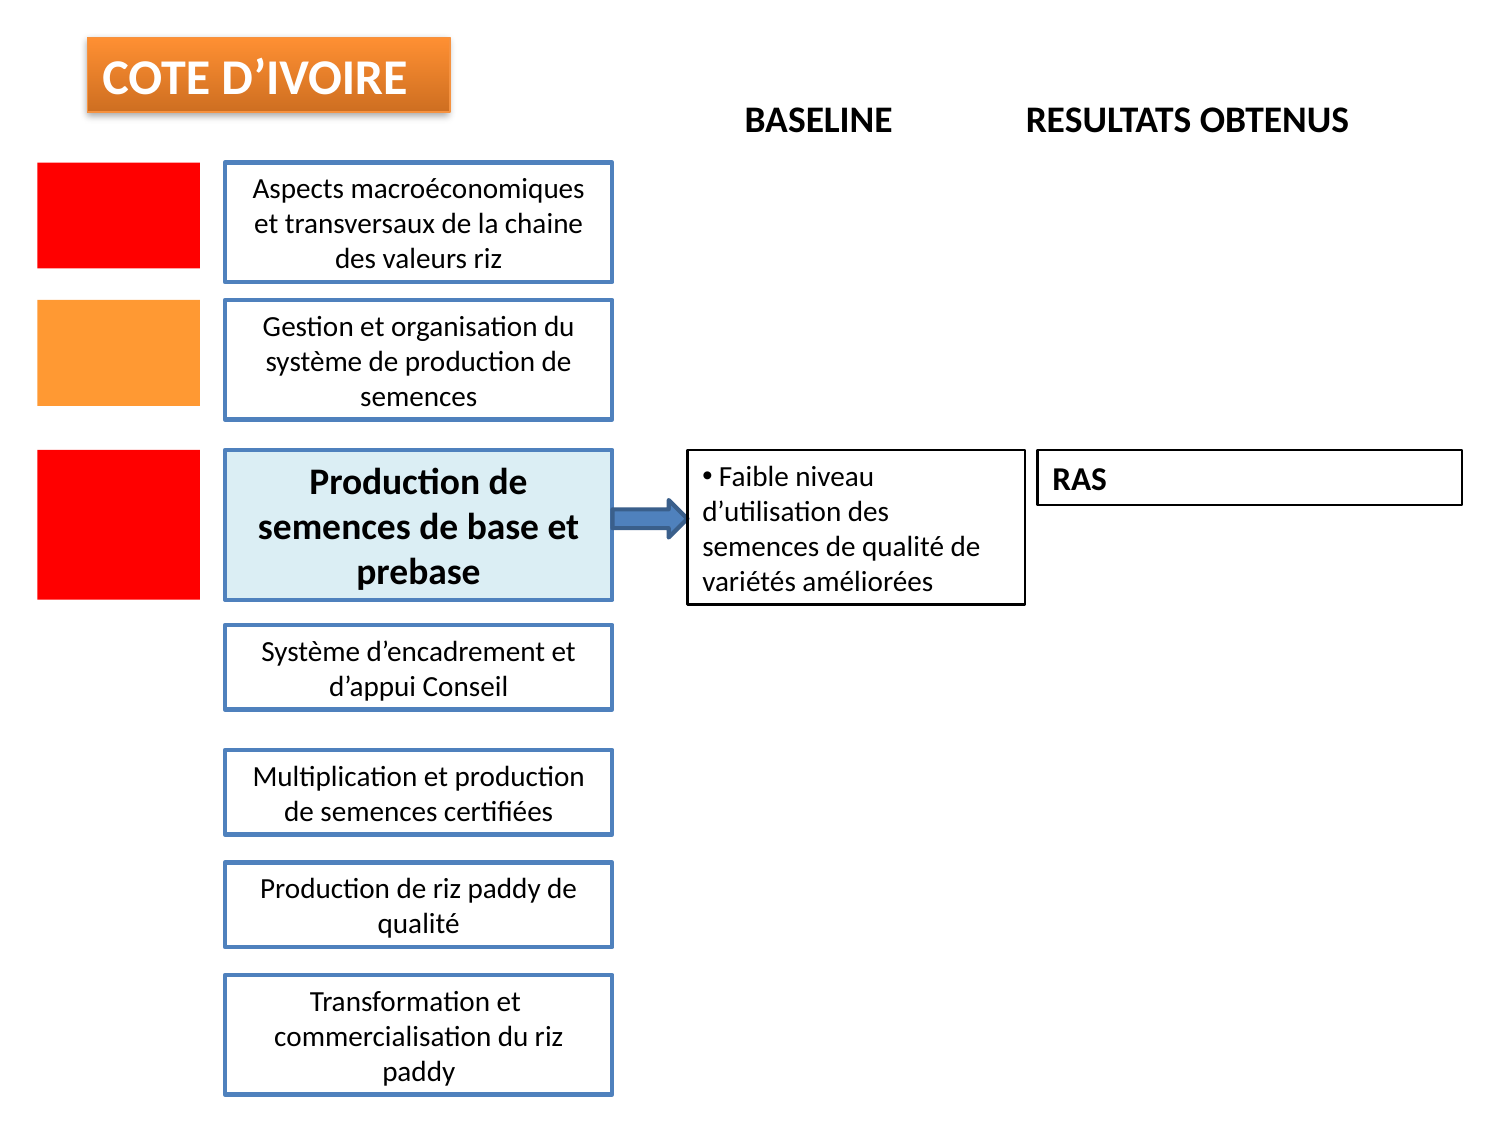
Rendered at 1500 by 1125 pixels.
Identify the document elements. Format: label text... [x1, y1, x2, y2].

text_box COTE D’IVOIRE [87, 37, 451, 113]
text_box Faible niveau d’utilisation des semences de qualité de variétés améliorées [687, 449, 1025, 605]
text_box [37, 299, 200, 406]
text_box [37, 449, 200, 600]
text_box Aspects macroéconomiques et transversaux de la chaine des valeurs riz [223, 160, 614, 284]
text_box [610, 498, 687, 540]
text_box Transformation et commercialisation du riz paddy [223, 973, 614, 1097]
text_box Multiplication et production de semences certifiées [223, 748, 614, 837]
text_box RAS [1037, 449, 1463, 505]
text_box [37, 162, 200, 269]
text_box Production de semences de base et prebase [223, 448, 614, 602]
text_box BASELINE [687, 87, 950, 148]
text_box RESULTATS OBTENUS [950, 87, 1425, 148]
text_box Gestion et organisation du système de production de semences [223, 298, 614, 422]
text_box Système d’encadrement et d’appui Conseil [223, 623, 614, 712]
text_box Production de riz paddy de qualité [223, 860, 614, 949]
